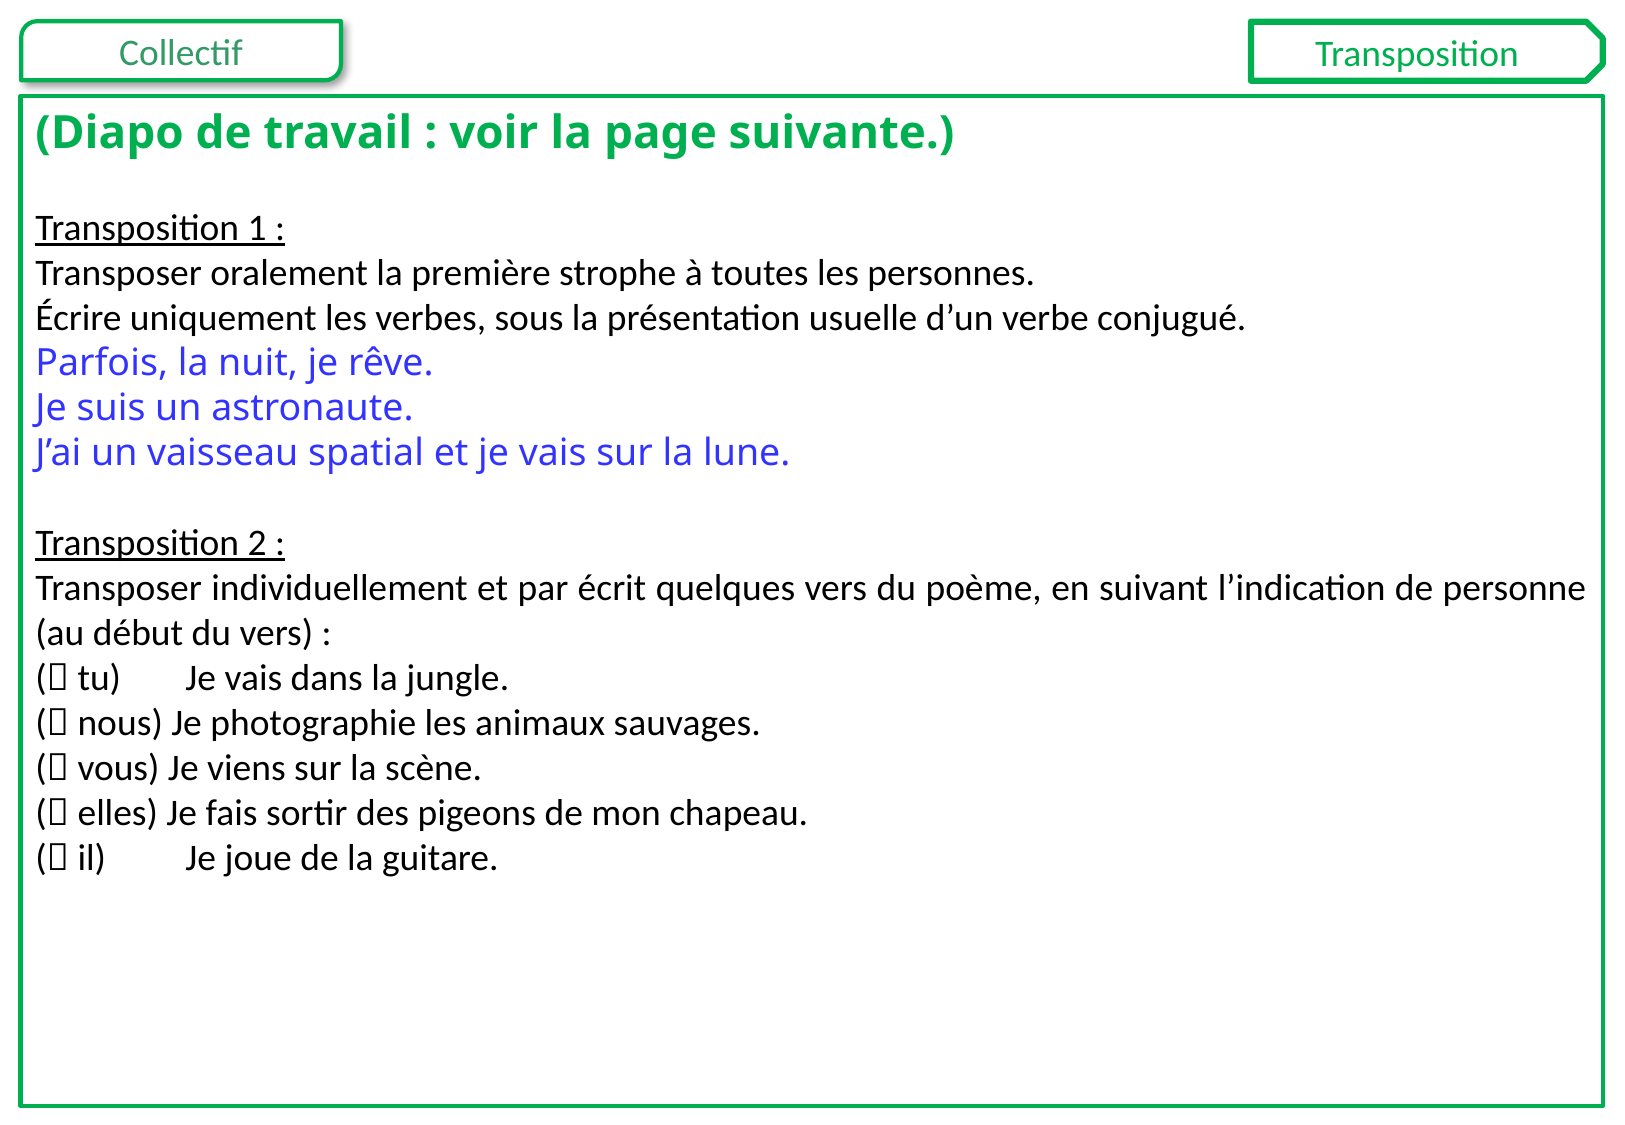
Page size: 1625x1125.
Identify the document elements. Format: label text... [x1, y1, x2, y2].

list Transposition [1250, 21, 1584, 81]
list (Diapo de travail : voir la page suivante.) Transposition 1 : Transposer oralement la première strophe à toutes les personnes. Écrire uniquement les verbes, sous la présentation usuelle d’un verbe conjugué. Parfois, la nuit, je rêve. Je suis un astronaute. J’ai un vaisseau spatial et je vais sur la lune. Transposition 2 : Transposer individuellement et par écrit quelques vers du poème, en suivant l’indication de personne (au début du vers) : ( tu) Je vais dans la jungle. ( nous) Je photographie les animaux sauvages. ( vous) Je viens sur la scène. ( elles) Je fais sortir des pigeons de mon chapeau. ( il) Je joue de la guitare. [18, 94, 1605, 1108]
